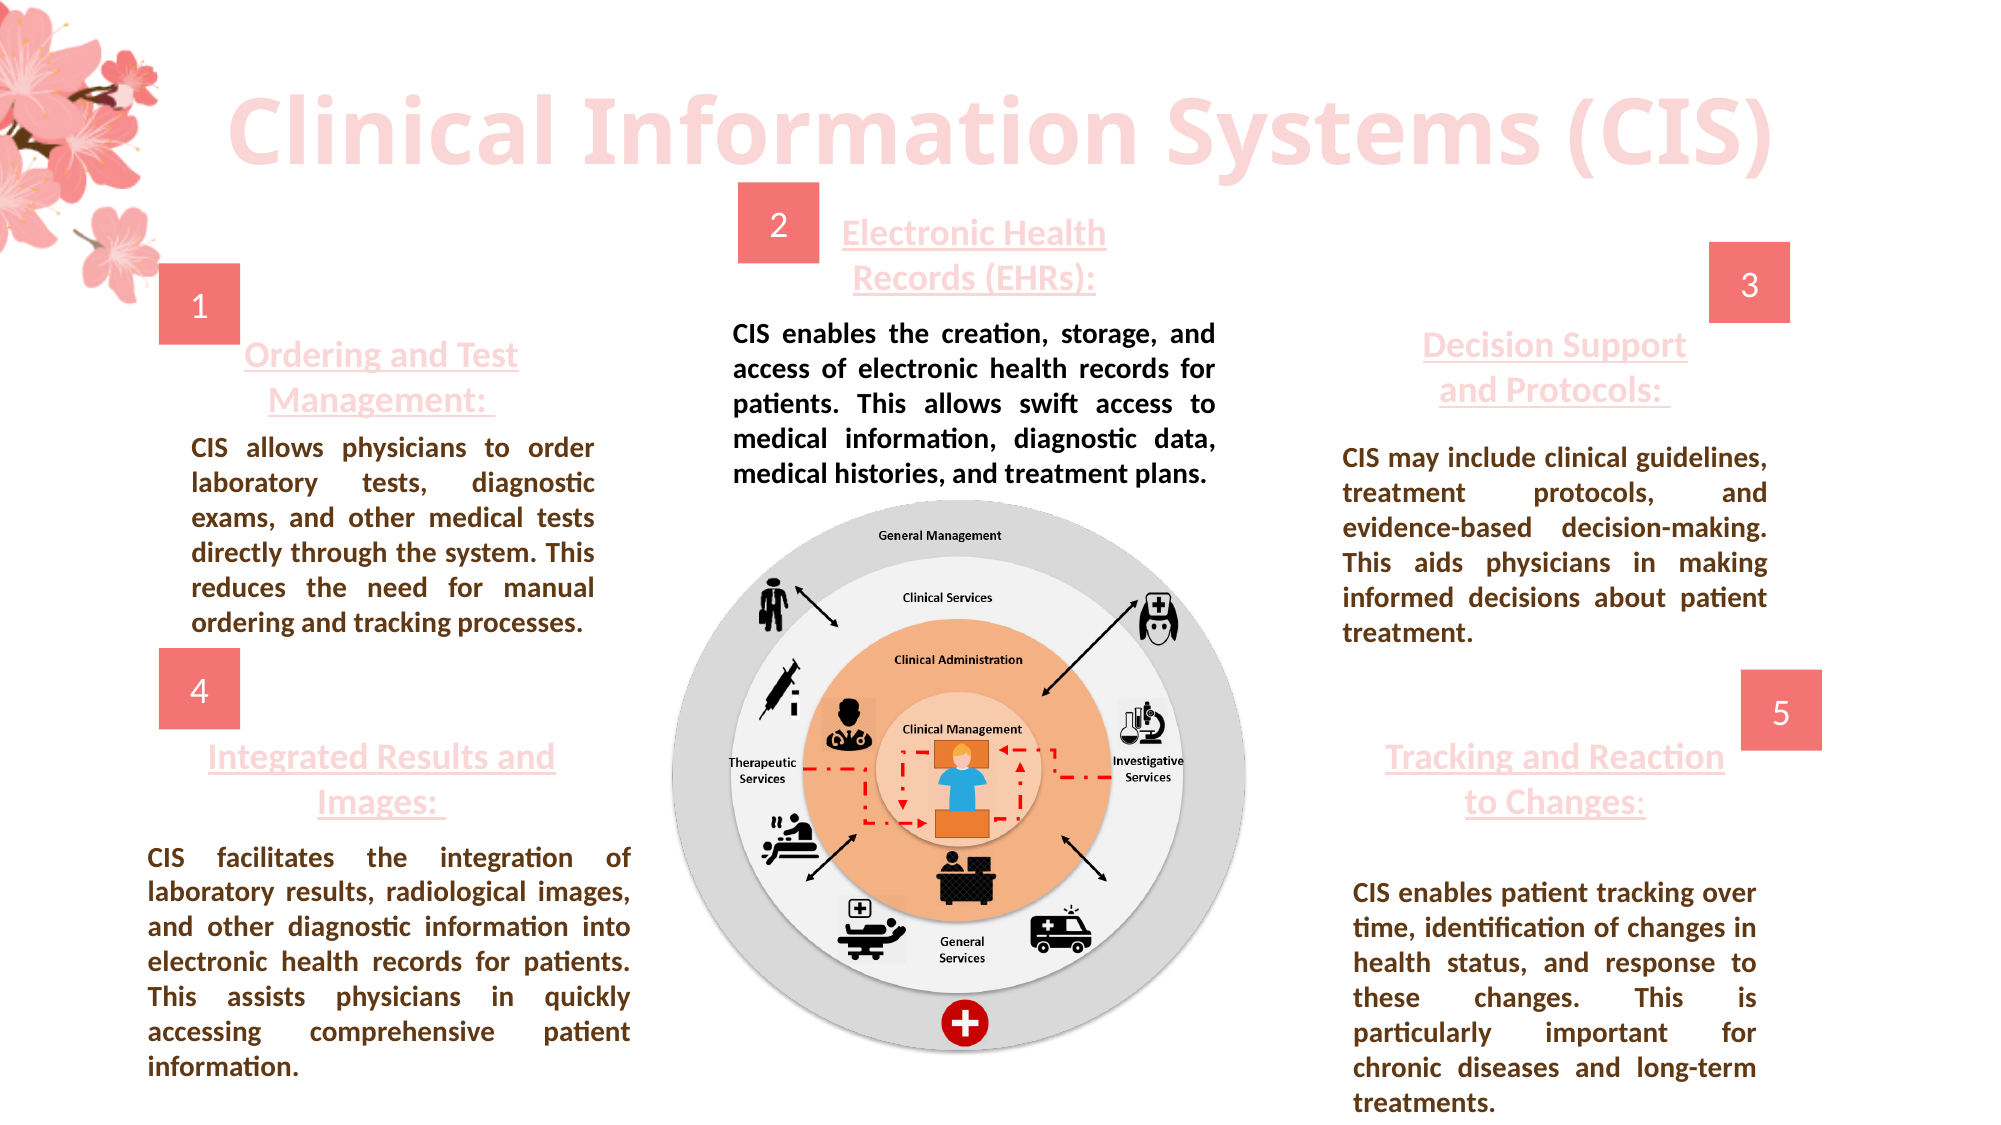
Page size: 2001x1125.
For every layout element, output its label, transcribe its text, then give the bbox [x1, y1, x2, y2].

text_box CIS allows physicians to order laboratory tests, diagnostic exams, and other medical tests directly through the system. This reduces the need for manual ordering and tracking processes. [176, 421, 610, 646]
picture [668, 498, 1249, 1057]
text_box Integrated Results and Images: [184, 724, 579, 830]
text_box 5 [1740, 669, 1823, 752]
text_box Decision Support and Protocols: [1402, 313, 1708, 418]
text_box 1 [158, 262, 241, 346]
text_box Ordering and Test Management: [229, 322, 534, 421]
text_box Tracking and Reaction to Changes: [1369, 724, 1741, 830]
picture [0, 0, 197, 328]
text_box CIS facilitates the integration of laboratory results, radiological images, and other diagnostic information into electronic health records for patients. This assists physicians in quickly accessing comprehensive patient information. [132, 830, 646, 1090]
text_box 3 [1708, 241, 1791, 324]
text_box Electronic Health Records (EHRs): [777, 200, 1172, 306]
text_box CIS enables the creation, storage, and access of electronic health records for patients. This allows swift access to medical information, diagnostic data, medical histories, and treatment plans. [718, 306, 1232, 497]
text_box CIS may include clinical guidelines, treatment protocols, and evidence-based decision-making. This aids physicians in making informed decisions about patient treatment. [1327, 430, 1783, 656]
text_box 4 [158, 647, 241, 730]
title Clinical Information Systems (CIS) [137, 26, 1863, 244]
text_box CIS enables patient tracking over time, identification of changes in health status, and response to these changes. This is particularly important for chronic diseases and long-term treatments. [1338, 865, 1772, 1125]
text_box 2 [737, 181, 820, 264]
